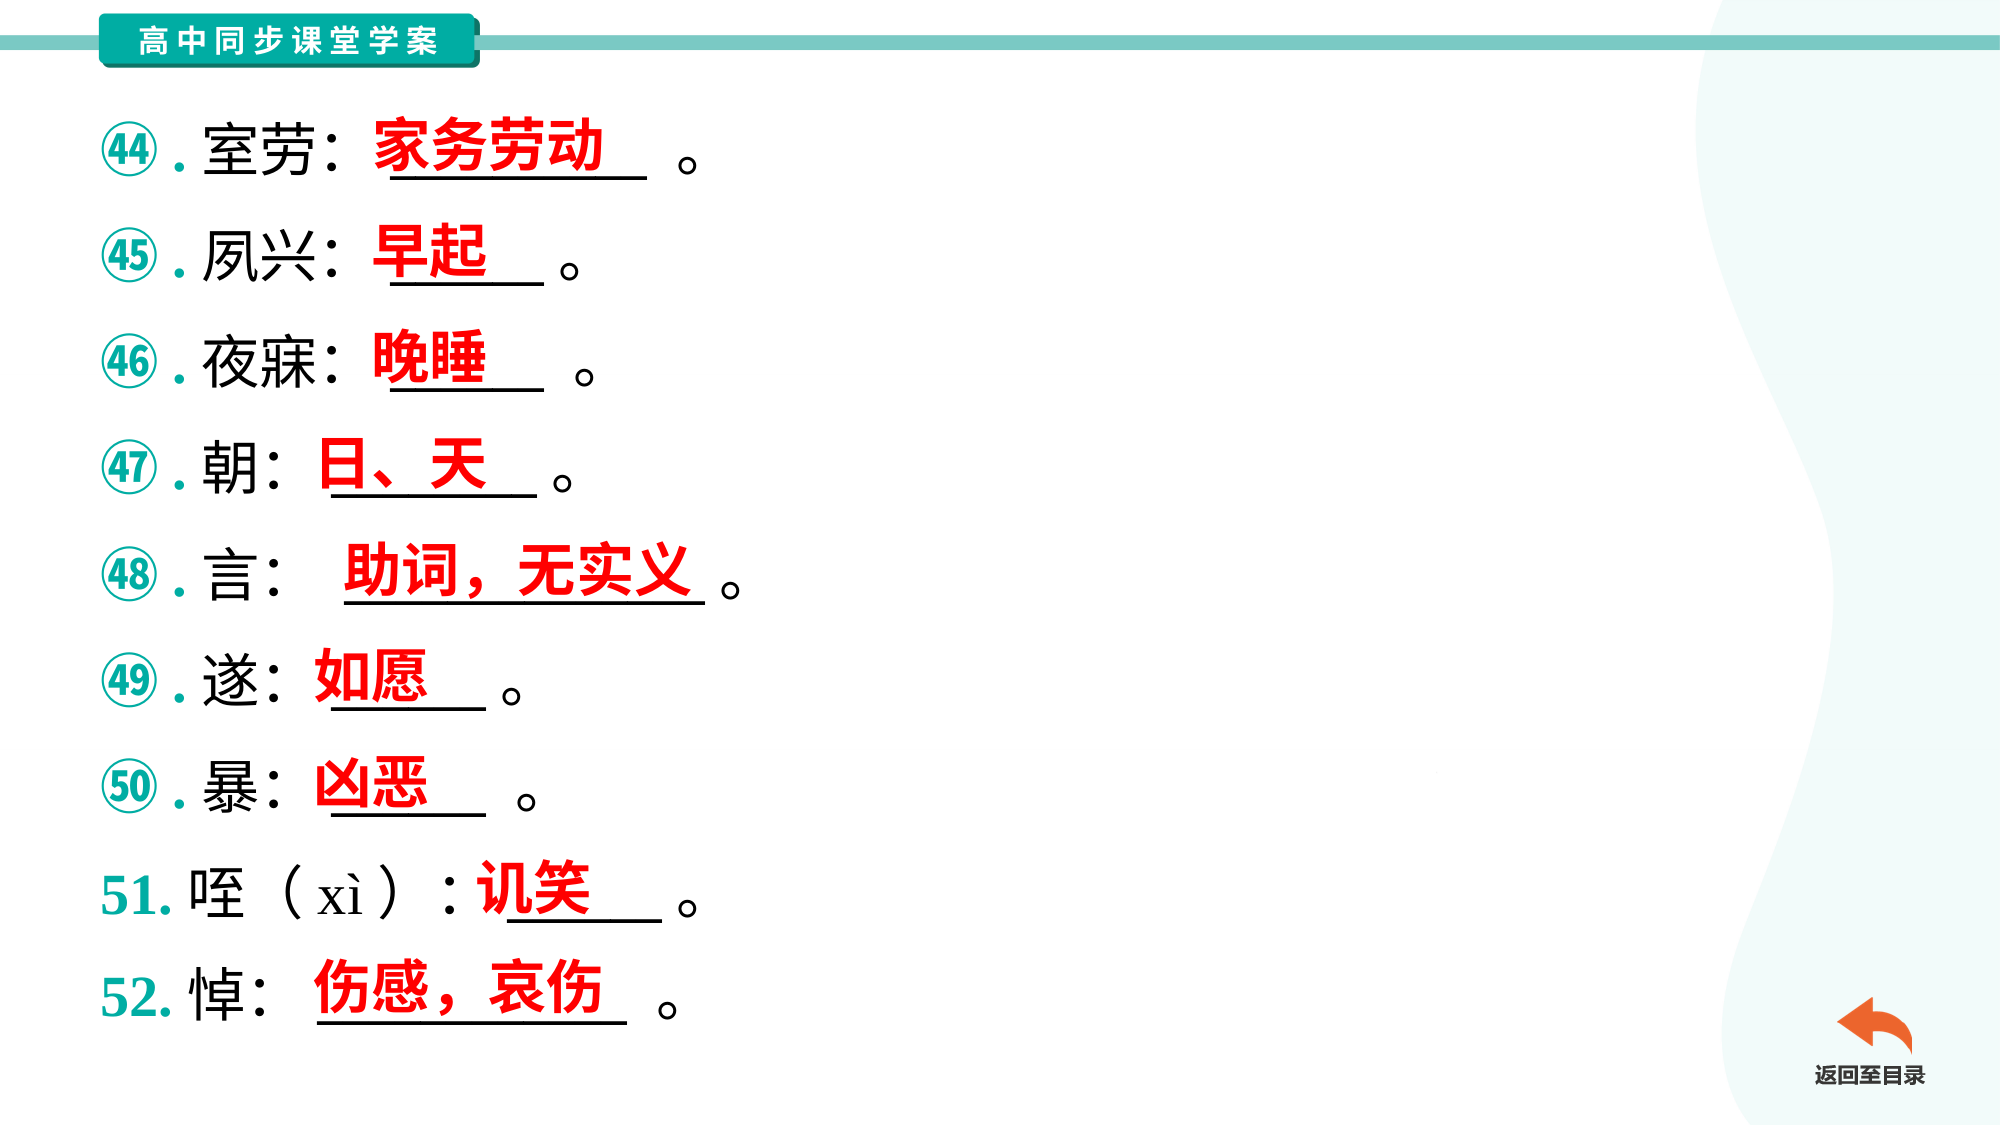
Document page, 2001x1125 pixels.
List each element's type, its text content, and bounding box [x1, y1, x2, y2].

picture [0, 0, 2000, 1125]
text_box ㊹.室劳：__________ 。 ㊺.夙兴：______。 ㊻.夜寐：______ 。 ㊼.朝：________。 ㊽.言： ______________。 ㊾.遂：______。 ㊿.暴：______ 。 51.咥（xì）：______。 52.悼：____________ 。 [100, 76, 1899, 1018]
text_box 讥笑 [453, 815, 614, 910]
text_box 凶恶 [291, 709, 452, 803]
text_box 助词，无实义 [320, 496, 715, 591]
text_box 家务劳动 [350, 71, 627, 166]
text_box 伤感，哀伤 [291, 918, 628, 1009]
text_box 日、天 [291, 390, 510, 485]
text_box 早起 [350, 177, 510, 272]
text_box 晚睡 [350, 283, 510, 378]
text_box 如愿 [291, 602, 452, 697]
